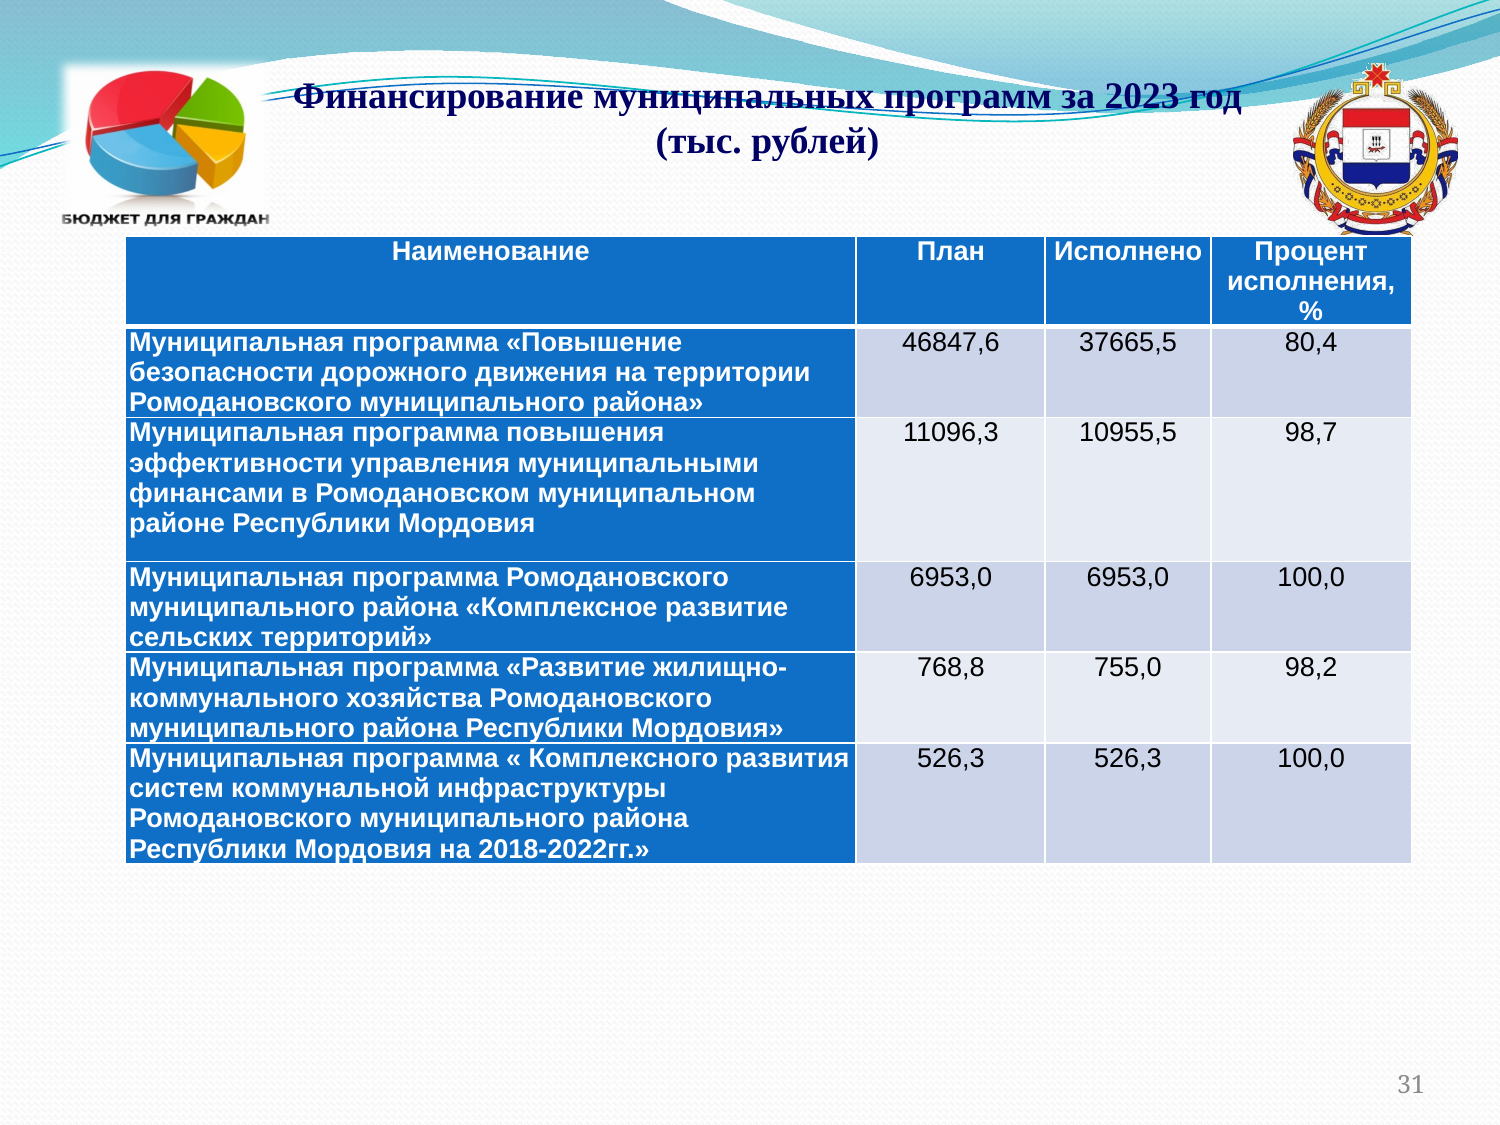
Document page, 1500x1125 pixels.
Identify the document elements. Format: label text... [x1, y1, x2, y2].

table_cell 6953,0 [857, 562, 1044, 651]
table_header Исполнено [1046, 237, 1210, 324]
table_cell Муниципальная программа «Повышение безопасности дорожного движения на территории Ромодановского муниципального района» [126, 329, 855, 417]
table_cell 10955,5 [1046, 418, 1210, 561]
table_cell 100,0 [1212, 562, 1411, 651]
table_header Наименование [126, 237, 855, 324]
slide_number 31 [1299, 1042, 1425, 1103]
table_cell 80,4 [1212, 329, 1411, 417]
table_cell 6953,0 [1046, 562, 1210, 651]
table_cell 526,3 [1046, 744, 1210, 863]
table_cell Муниципальная программа повышения эффективности управления муниципальными финансами в Ромодановском муниципальном районе Республики Мордовия [126, 418, 855, 561]
table_cell 98,2 [1212, 653, 1411, 742]
table_cell 768,8 [857, 653, 1044, 742]
table_cell 526,3 [857, 744, 1044, 863]
table_cell Муниципальная программа « Комплексного развития систем коммунальной инфраструктуры Ромодановского муниципального района Республики Мордовия на 2018-2022гг.» [126, 744, 855, 863]
picture [1293, 62, 1458, 237]
table_cell 11096,3 [857, 418, 1044, 561]
table_cell 100,0 [1212, 744, 1411, 863]
table_cell 37665,5 [1046, 329, 1210, 417]
table_header План [857, 237, 1044, 324]
table_cell 755,0 [1046, 653, 1210, 742]
picture [52, 54, 278, 237]
table_cell Муниципальная программа Ромодановского муниципального района «Комплексное развитие сельских территорий» [126, 562, 855, 651]
table_cell Муниципальная программа «Развитие жилищно-коммунального хозяйства Ромодановского муниципального района Республики Мордовия» [126, 653, 855, 742]
table_cell 46847,6 [857, 329, 1044, 417]
table_cell 98,7 [1212, 418, 1411, 561]
table_header Процент исполнения, % [1212, 237, 1411, 324]
text_box Финансирование муниципальных программ за 2023 год (тыс. рублей) [285, 63, 1282, 168]
